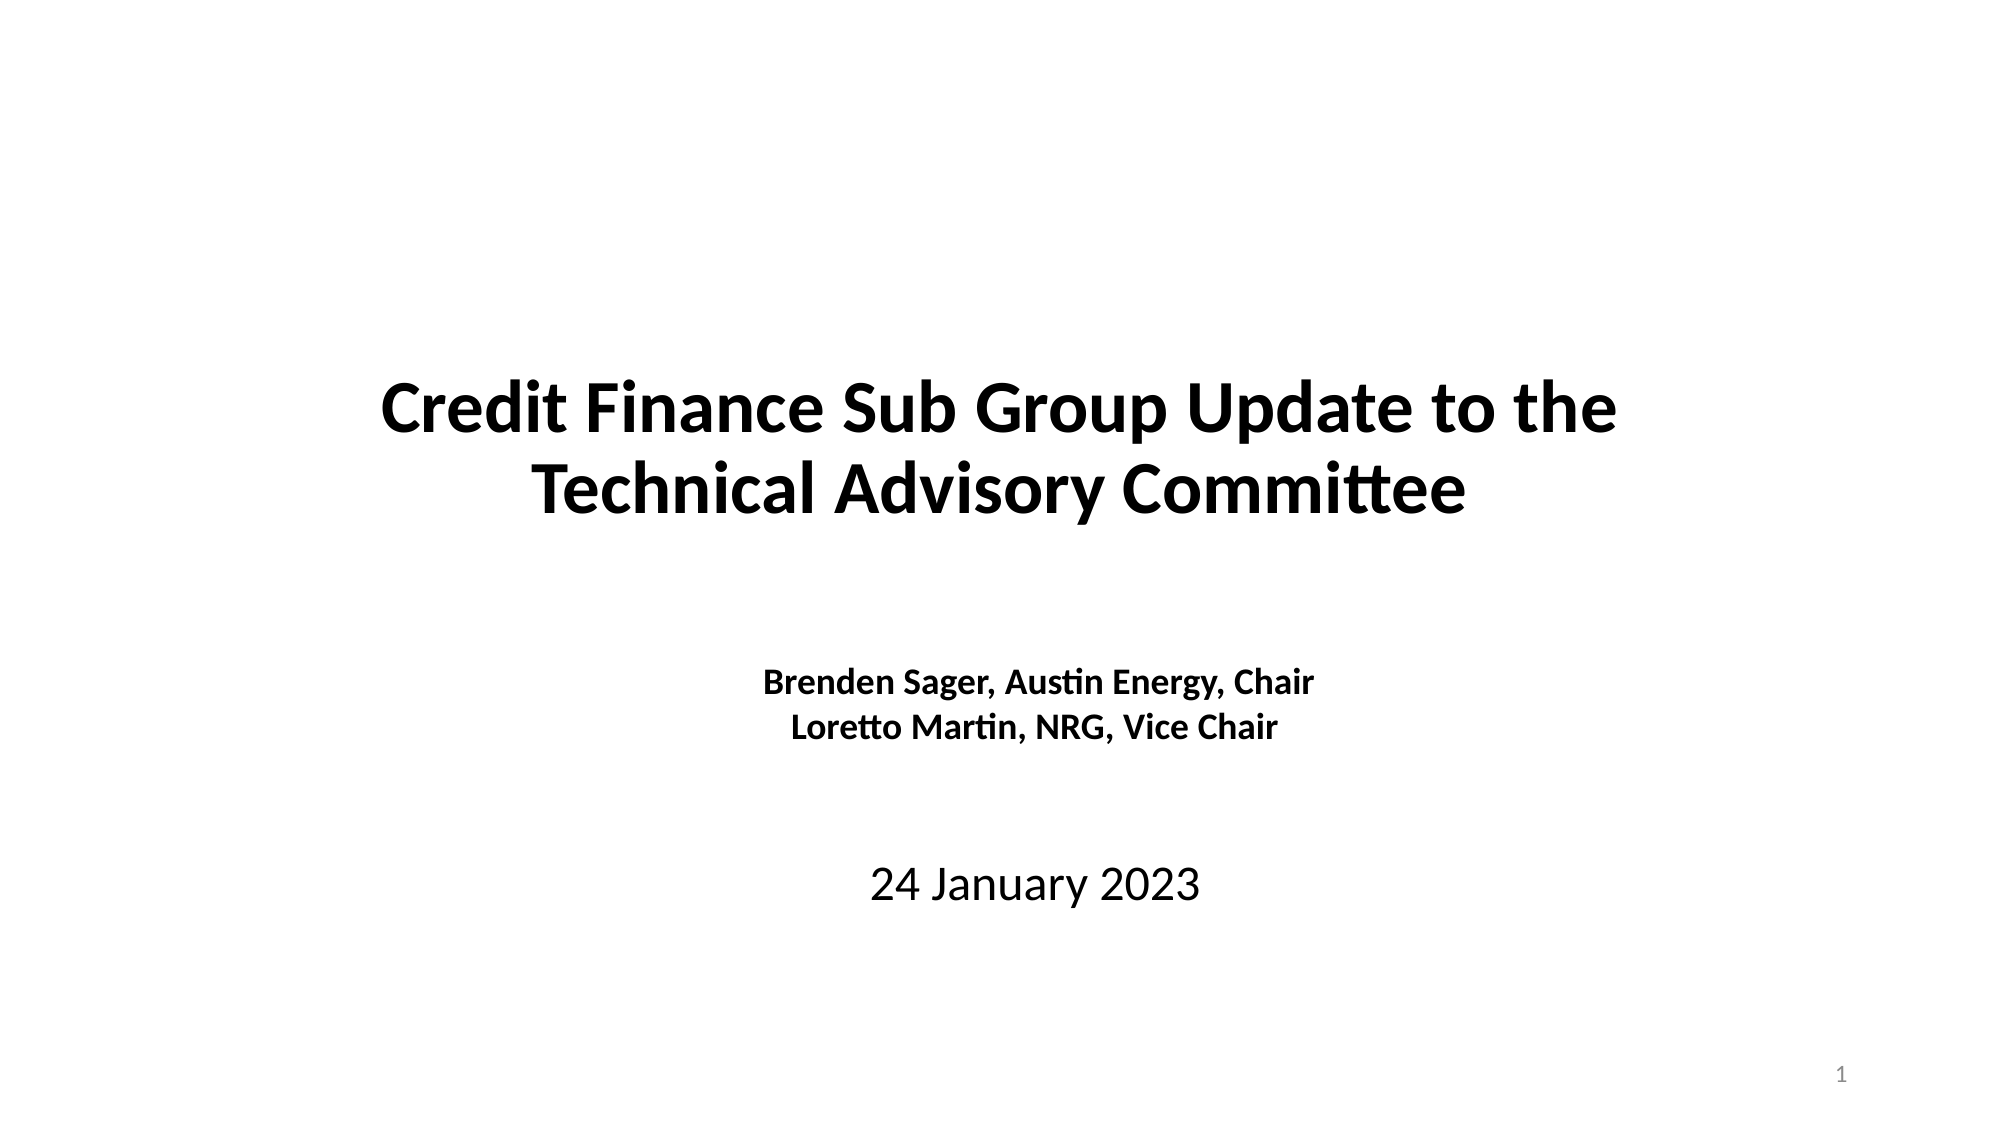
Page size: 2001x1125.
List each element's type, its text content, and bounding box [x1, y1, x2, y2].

slide_number 1 [1412, 1042, 1863, 1103]
subtitle 24 January 2023 [510, 849, 1561, 963]
text_box Brenden Sager, Austin Energy, Chair Loretto Martin, NRG, Vice Chair [585, 649, 1485, 755]
title Credit Finance Sub Group Update to the Technical Advisory Committee [362, 262, 1638, 538]
